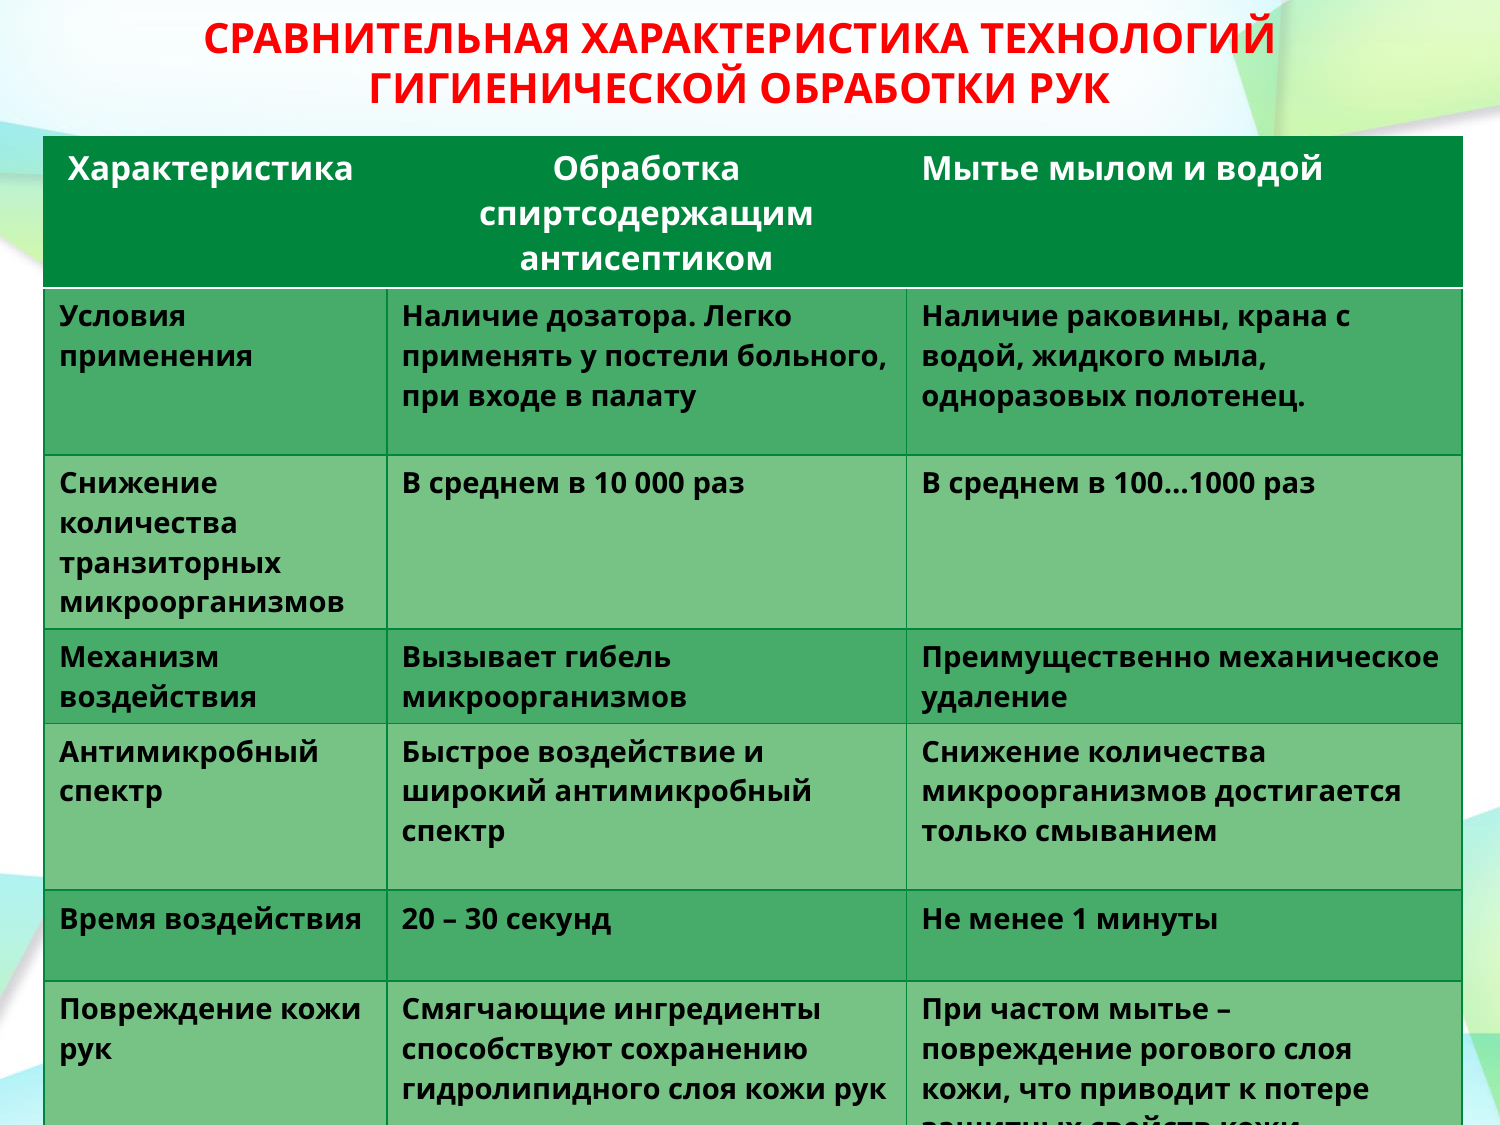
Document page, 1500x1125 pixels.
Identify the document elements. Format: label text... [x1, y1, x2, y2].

table_cell Условия применения [45, 289, 386, 454]
table_cell 20 – 30 секунд [388, 891, 906, 980]
picture [0, 0, 1500, 1125]
table_header Характеристика [45, 138, 386, 287]
table_cell Время воздействия [45, 891, 386, 980]
table_cell Не менее 1 минуты [907, 891, 1461, 980]
table_cell В среднем в 10 000 раз [388, 456, 906, 628]
table_cell Снижение количества транзиторных микроорганизмов [45, 456, 386, 628]
table_header Обработка спиртсодержащим антисептиком [388, 138, 906, 287]
table_cell Повреждение кожи рук [45, 982, 386, 1125]
table_cell Быстрое воздействие и широкий антимикробный спектр [388, 724, 906, 889]
table_cell Механизм воздействия [45, 630, 386, 723]
table_cell При частом мытье – повреждение рогового слоя кожи, что приводит к потере защитных свойств кожи [907, 982, 1461, 1125]
table_cell Смягчающие ингредиенты способствуют сохранению гидролипидного слоя кожи рук [388, 982, 906, 1125]
table_cell Снижение количества микроорганизмов достигается только смыванием [907, 724, 1461, 889]
table_cell Наличие дозатора. Легко применять у постели больного, при входе в палату [388, 289, 906, 454]
title СРАВНИТЕЛЬНАЯ ХАРАКТЕРИСТИКА ТЕХНОЛОГИЙ ГИГИЕНИЧЕСКОЙ ОБРАБОТКИ РУК [64, 27, 1415, 98]
table_cell В среднем в 100…1000 раз [907, 456, 1461, 628]
table_header Мытье мылом и водой [907, 138, 1461, 287]
table_cell Вызывает гибель микроорганизмов [388, 630, 906, 723]
table_cell Наличие раковины, крана с водой, жидкого мыла, одноразовых полотенец. [907, 289, 1461, 454]
table_cell Преимущественно механическое удаление [907, 630, 1461, 723]
table_cell Антимикробный спектр [45, 724, 386, 889]
